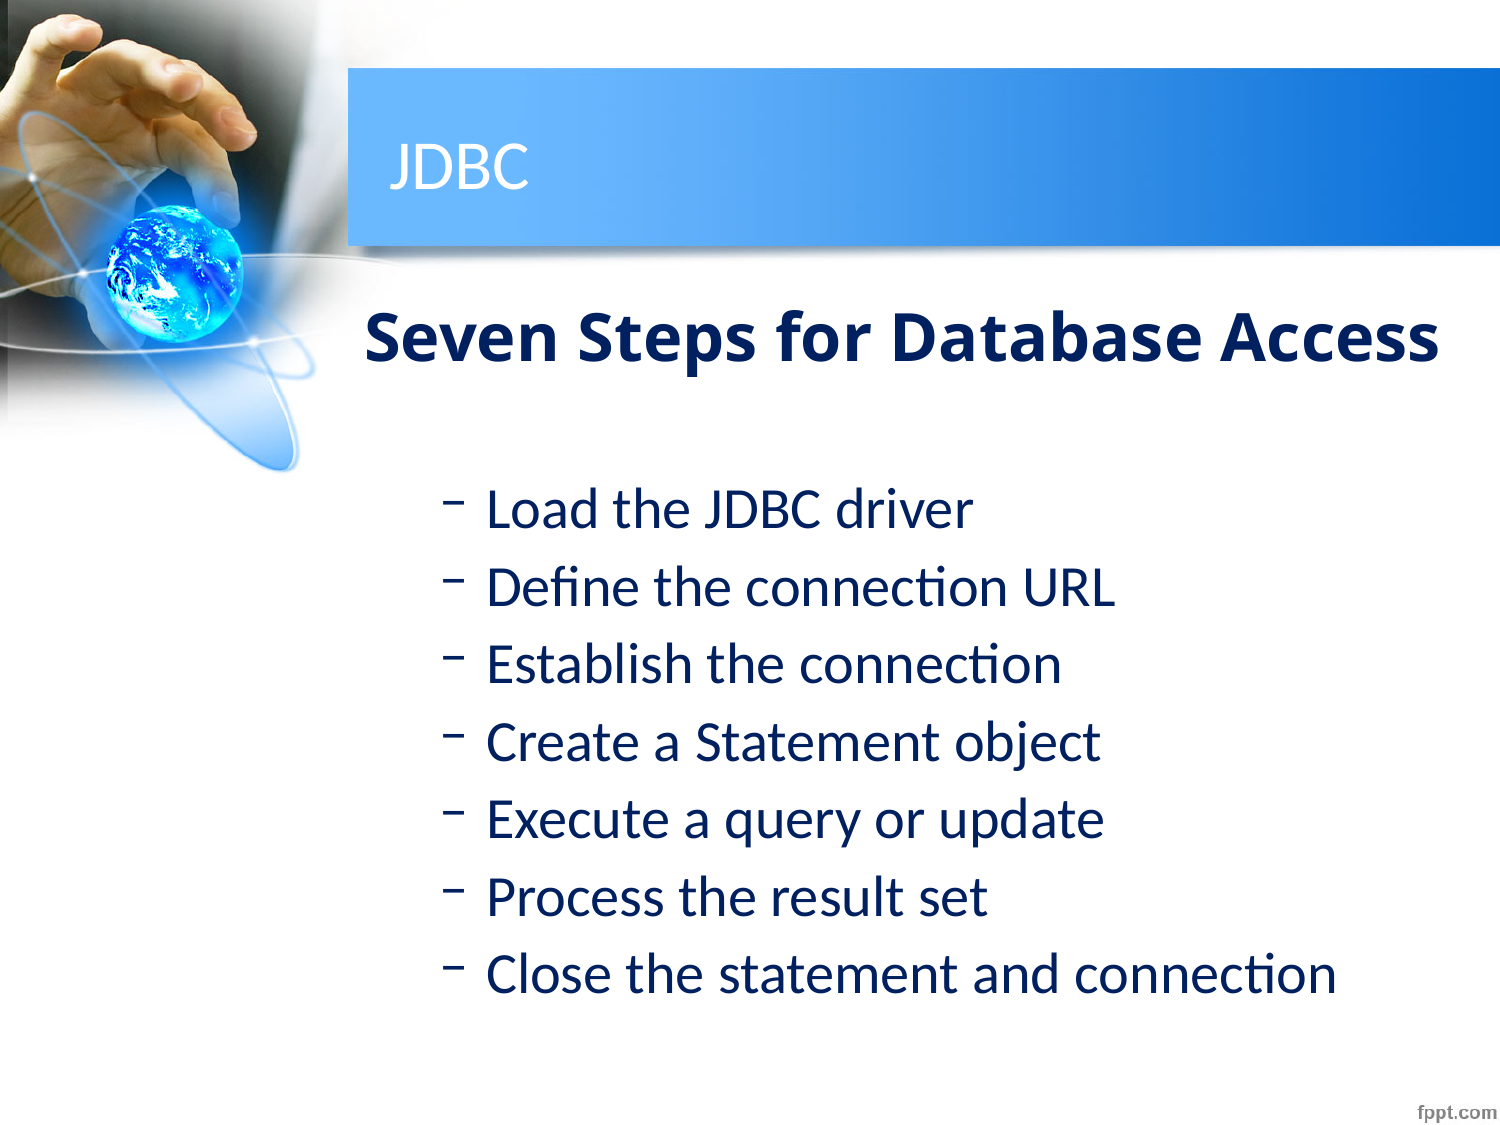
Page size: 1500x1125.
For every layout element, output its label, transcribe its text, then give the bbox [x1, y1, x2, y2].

picture [0, 0, 1500, 1125]
title JDBC [374, 111, 1452, 212]
list Seven Steps for Database Access Load the JDBC driver Define the connection URL Establish the connection Create a Statement object Execute a query or update Process the result set Close the statement and connection [349, 286, 1500, 1039]
